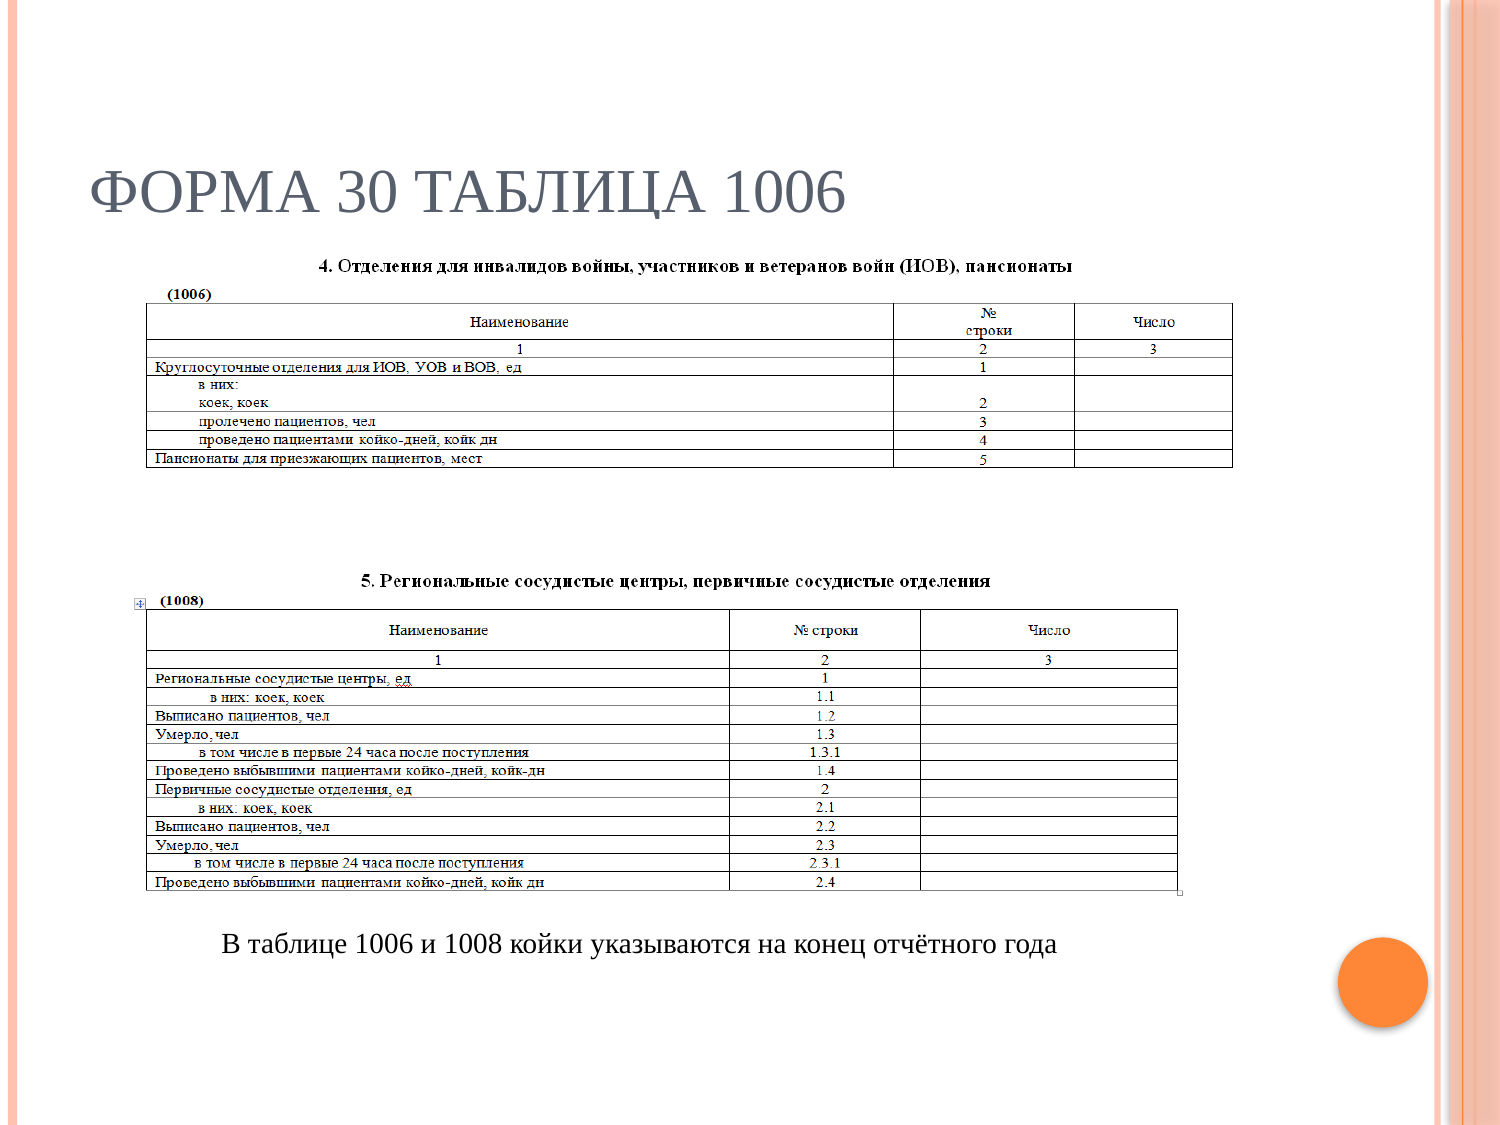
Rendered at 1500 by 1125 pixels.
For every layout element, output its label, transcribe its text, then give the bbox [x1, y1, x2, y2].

text_box В таблице 1006 и 1008 койки указываются на конец отчётного года [206, 939, 1247, 967]
title Форма 30 Таблица 1006 [75, 45, 1300, 217]
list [74, 219, 1301, 930]
